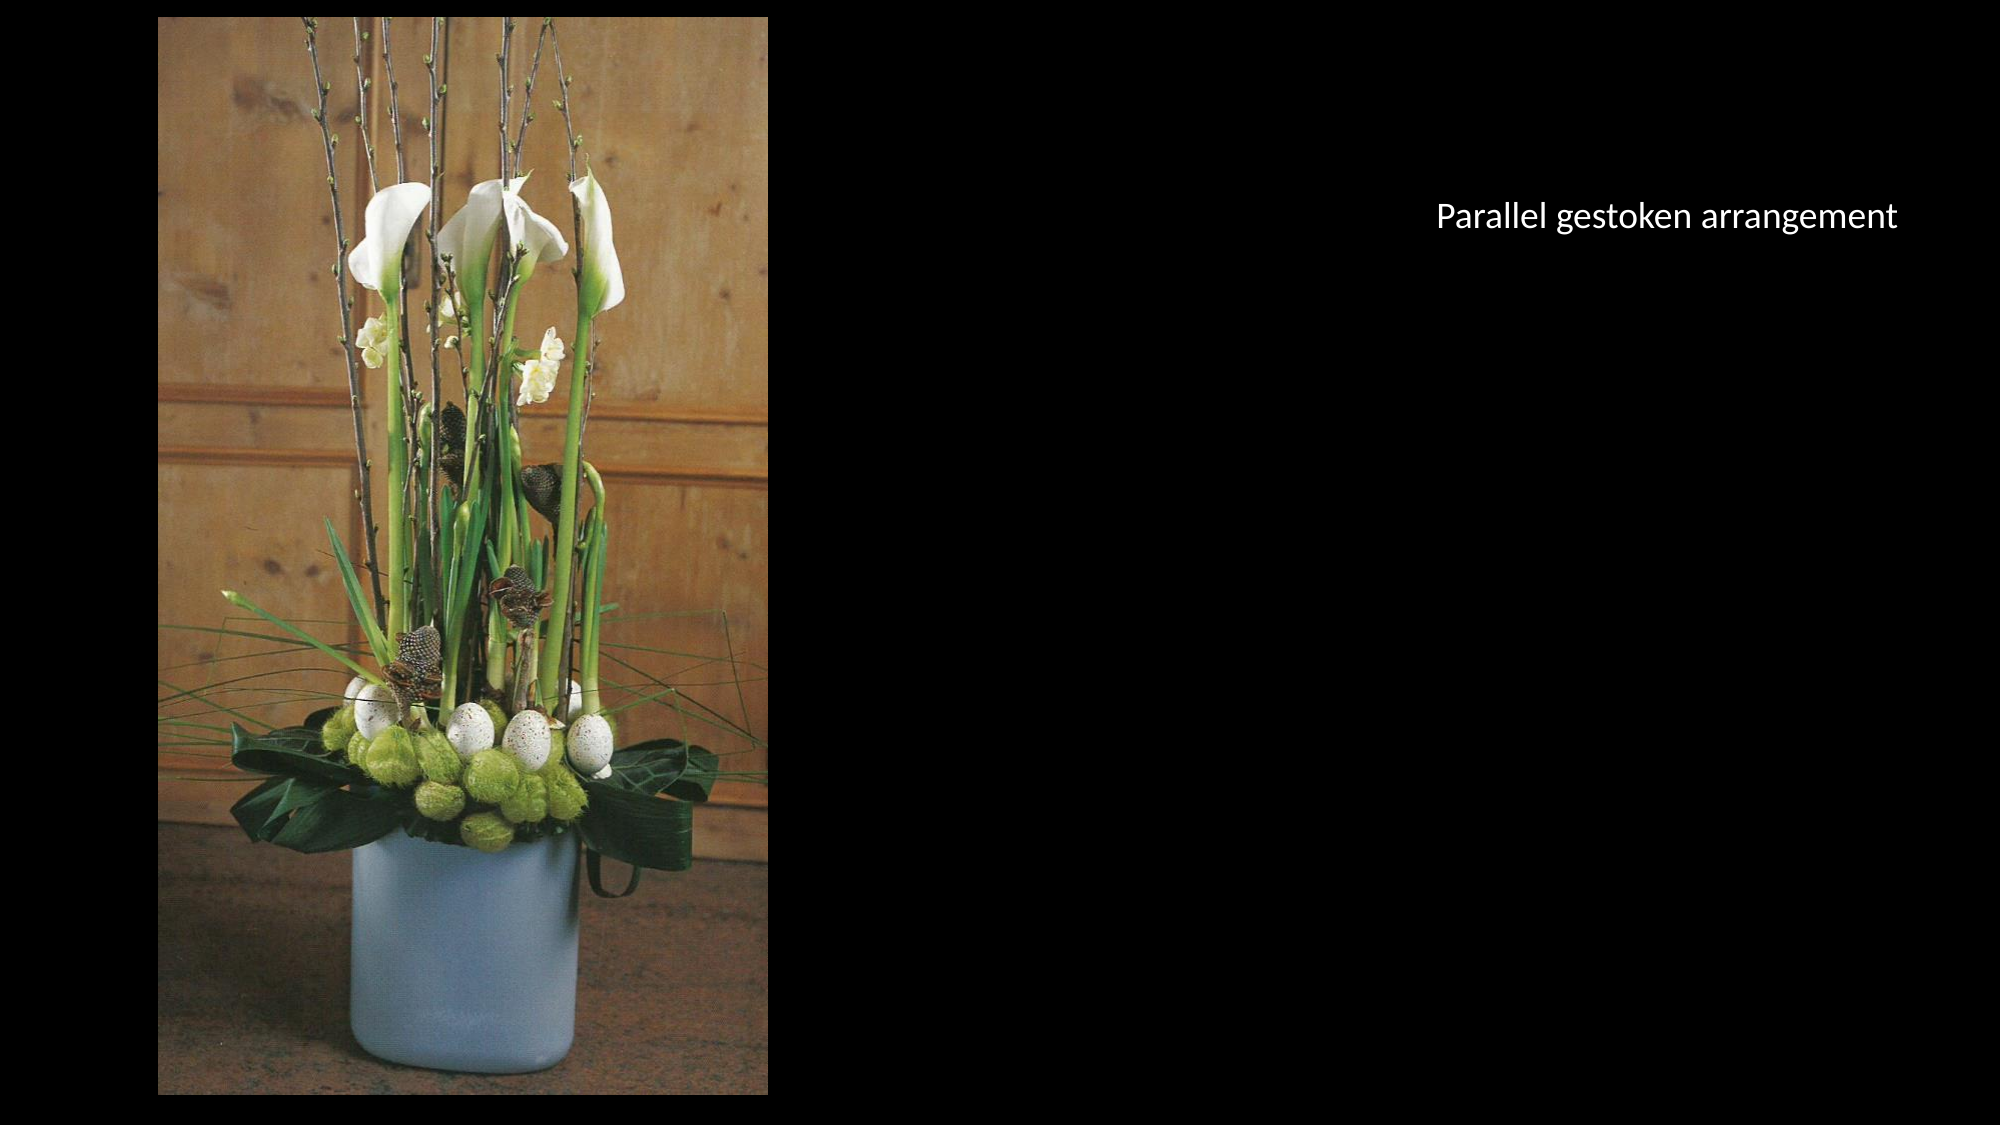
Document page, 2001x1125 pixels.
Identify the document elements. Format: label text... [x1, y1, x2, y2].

text_box Parallel gestoken arrangement [1421, 183, 1946, 244]
picture [158, 17, 768, 1095]
